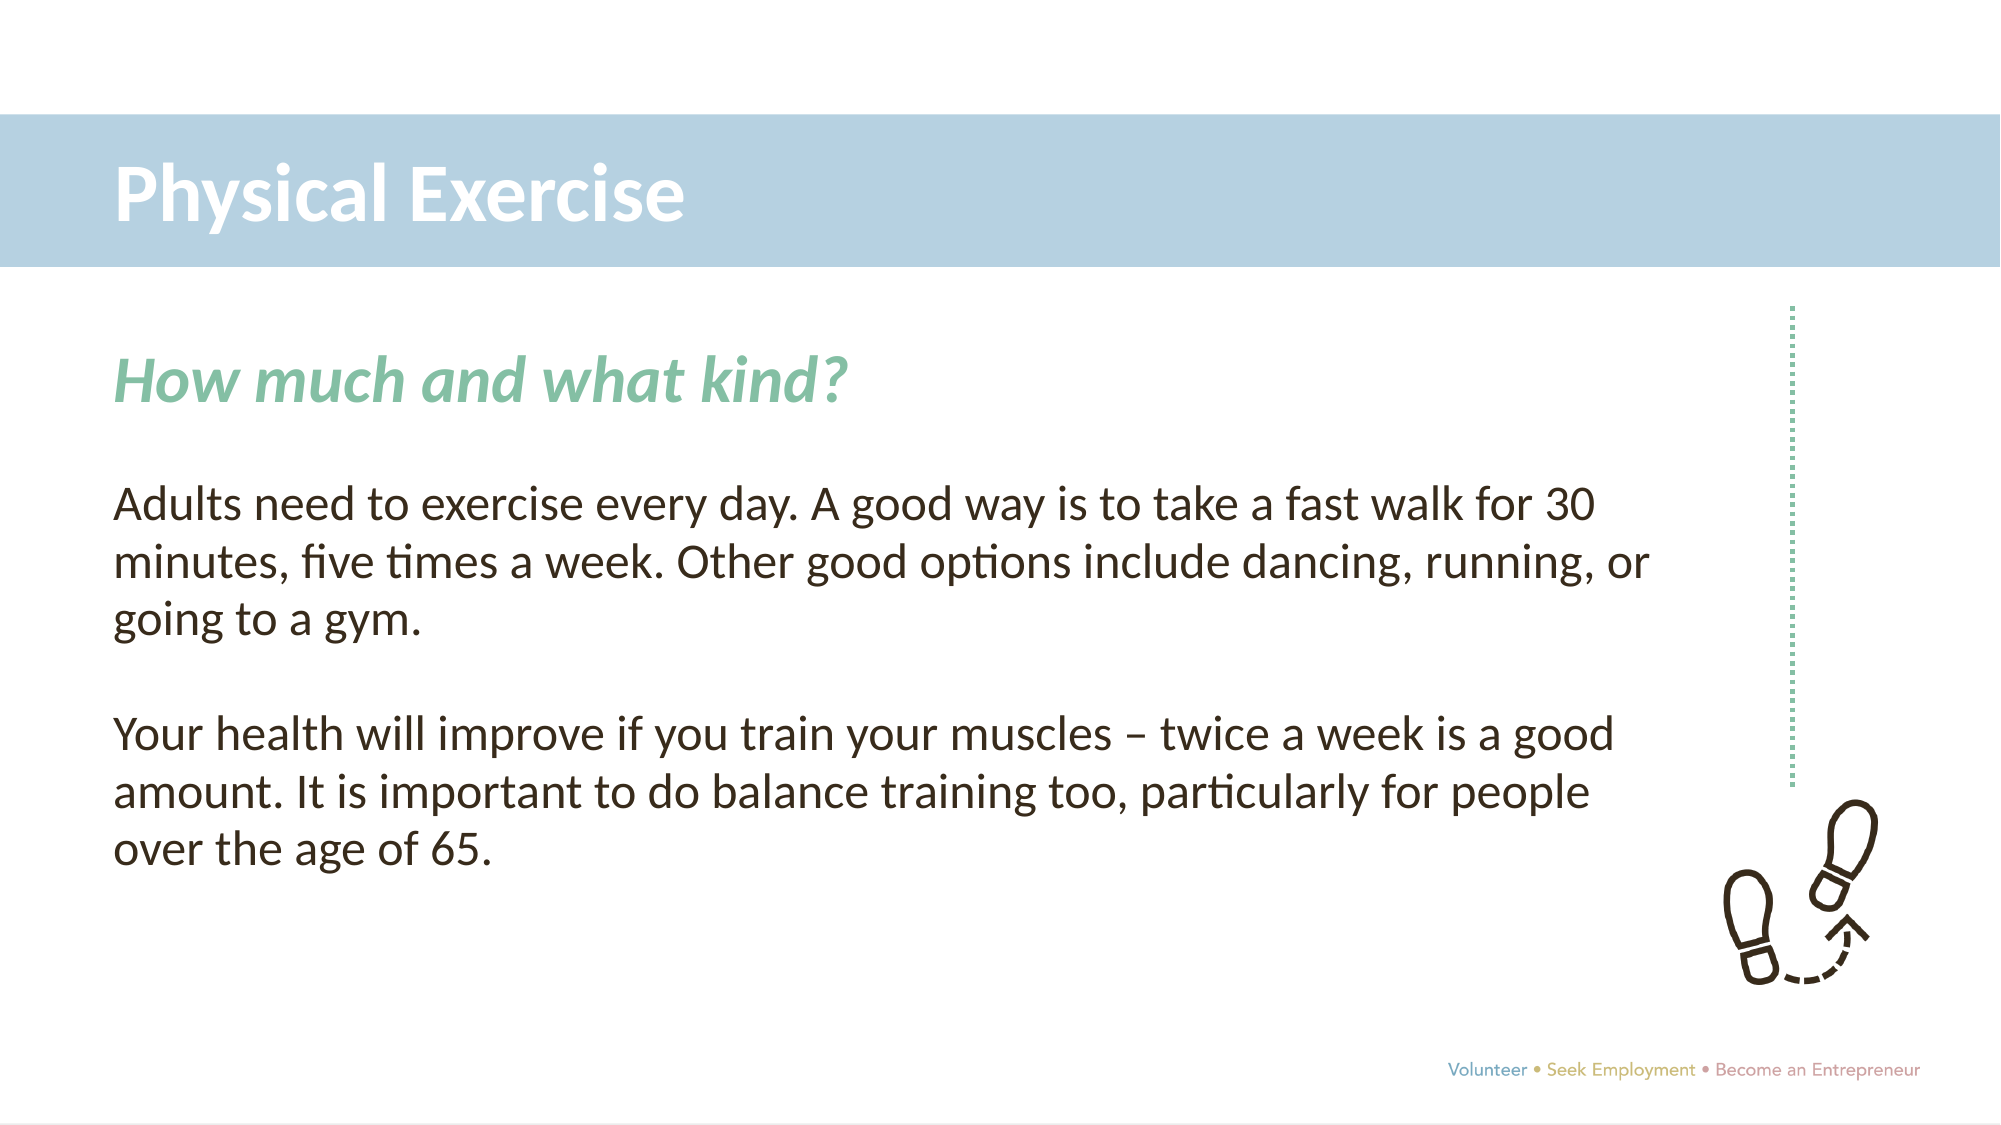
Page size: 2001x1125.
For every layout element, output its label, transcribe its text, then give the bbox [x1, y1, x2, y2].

text_box How much and what kind? Adults need to exercise every day. A good way is to take a fast walk for 30 minutes, five times a week. Other good options include dancing, running, or going to a gym. Your health will improve if you train your muscles – twice a week is a good amount. It is important to do balance training too, particularly for people over the age of 65. [98, 350, 1693, 975]
text_box [0, 113, 2000, 268]
picture [1696, 787, 1906, 997]
text_box Physical Exercise [99, 147, 1312, 290]
picture [1418, 1046, 1971, 1103]
